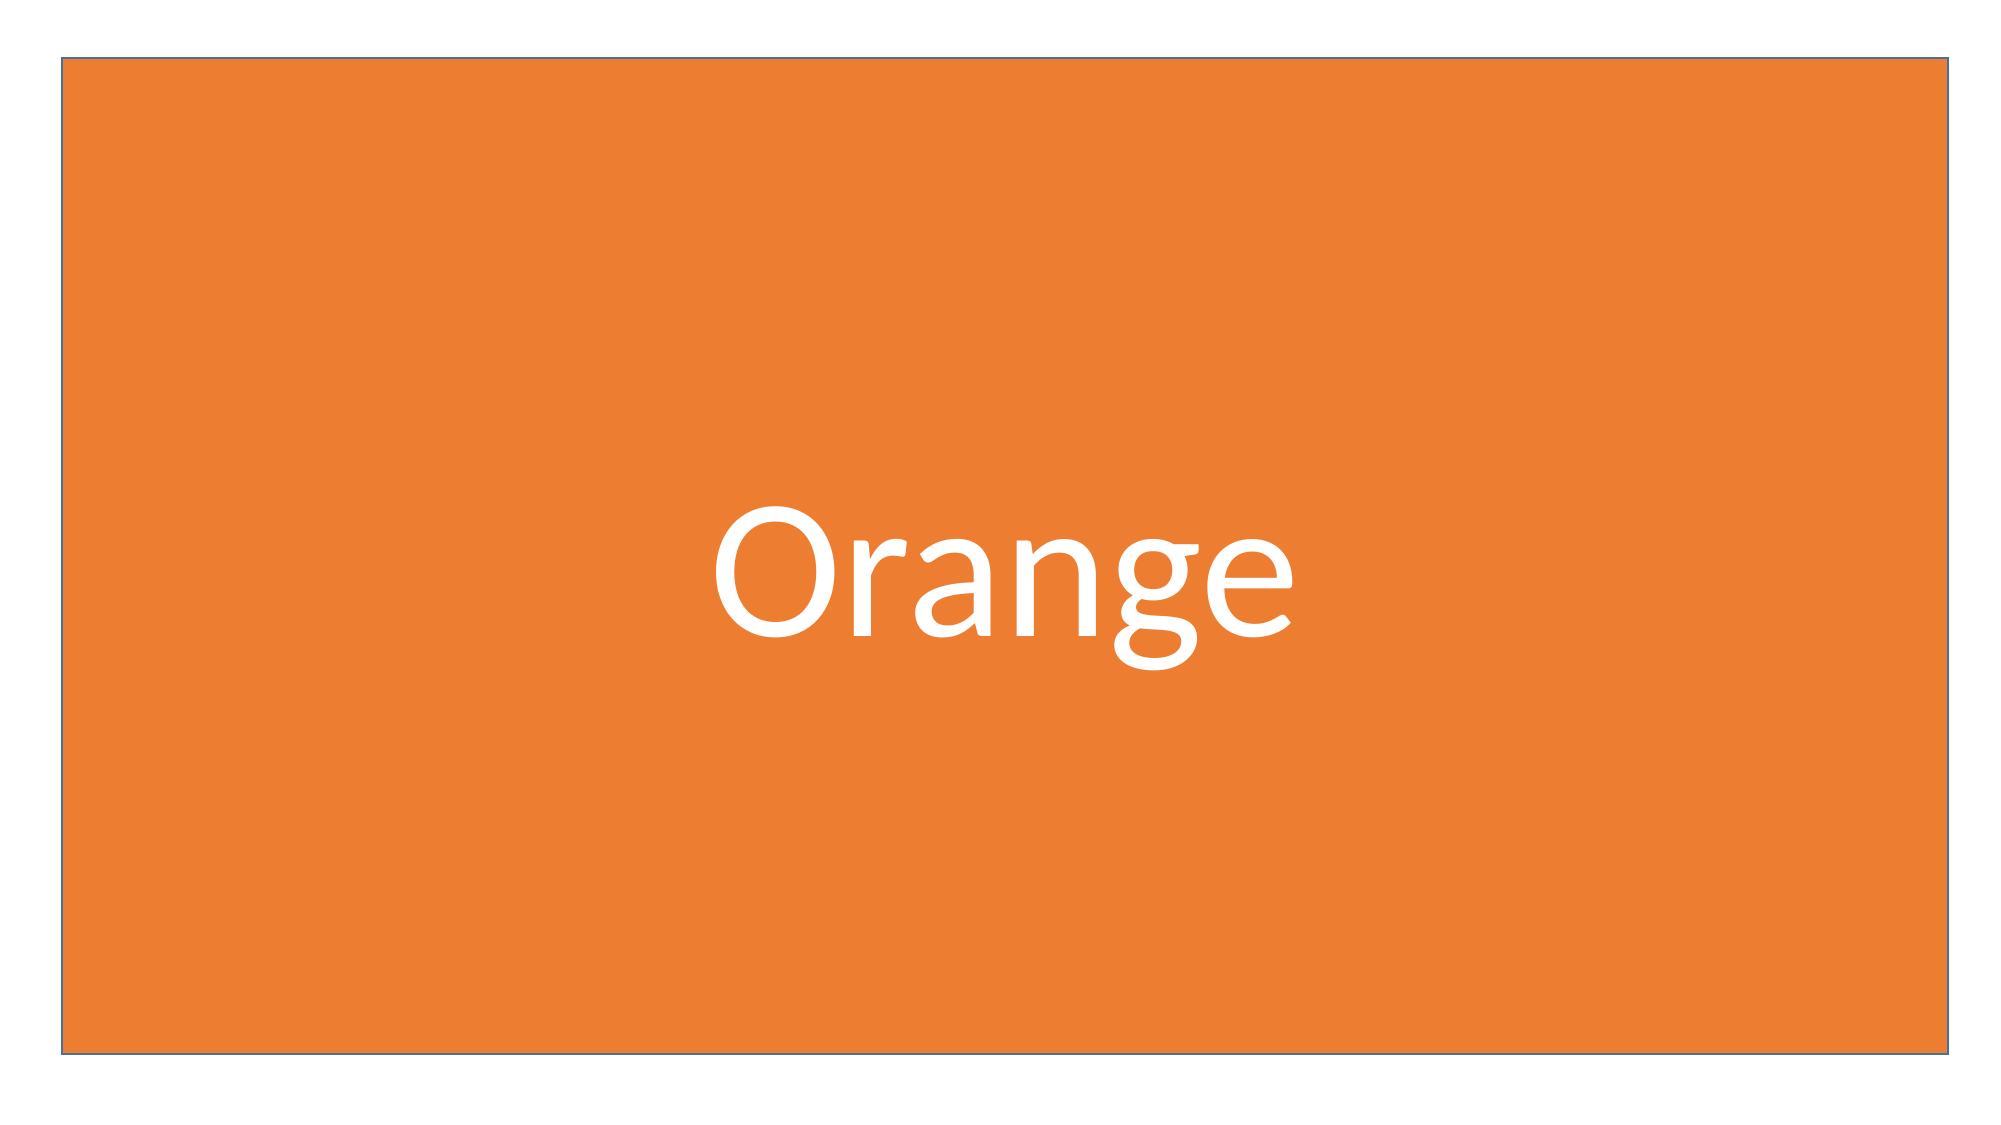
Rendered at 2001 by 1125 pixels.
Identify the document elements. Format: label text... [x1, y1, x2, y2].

text_box Orange [61, 57, 1949, 1055]
